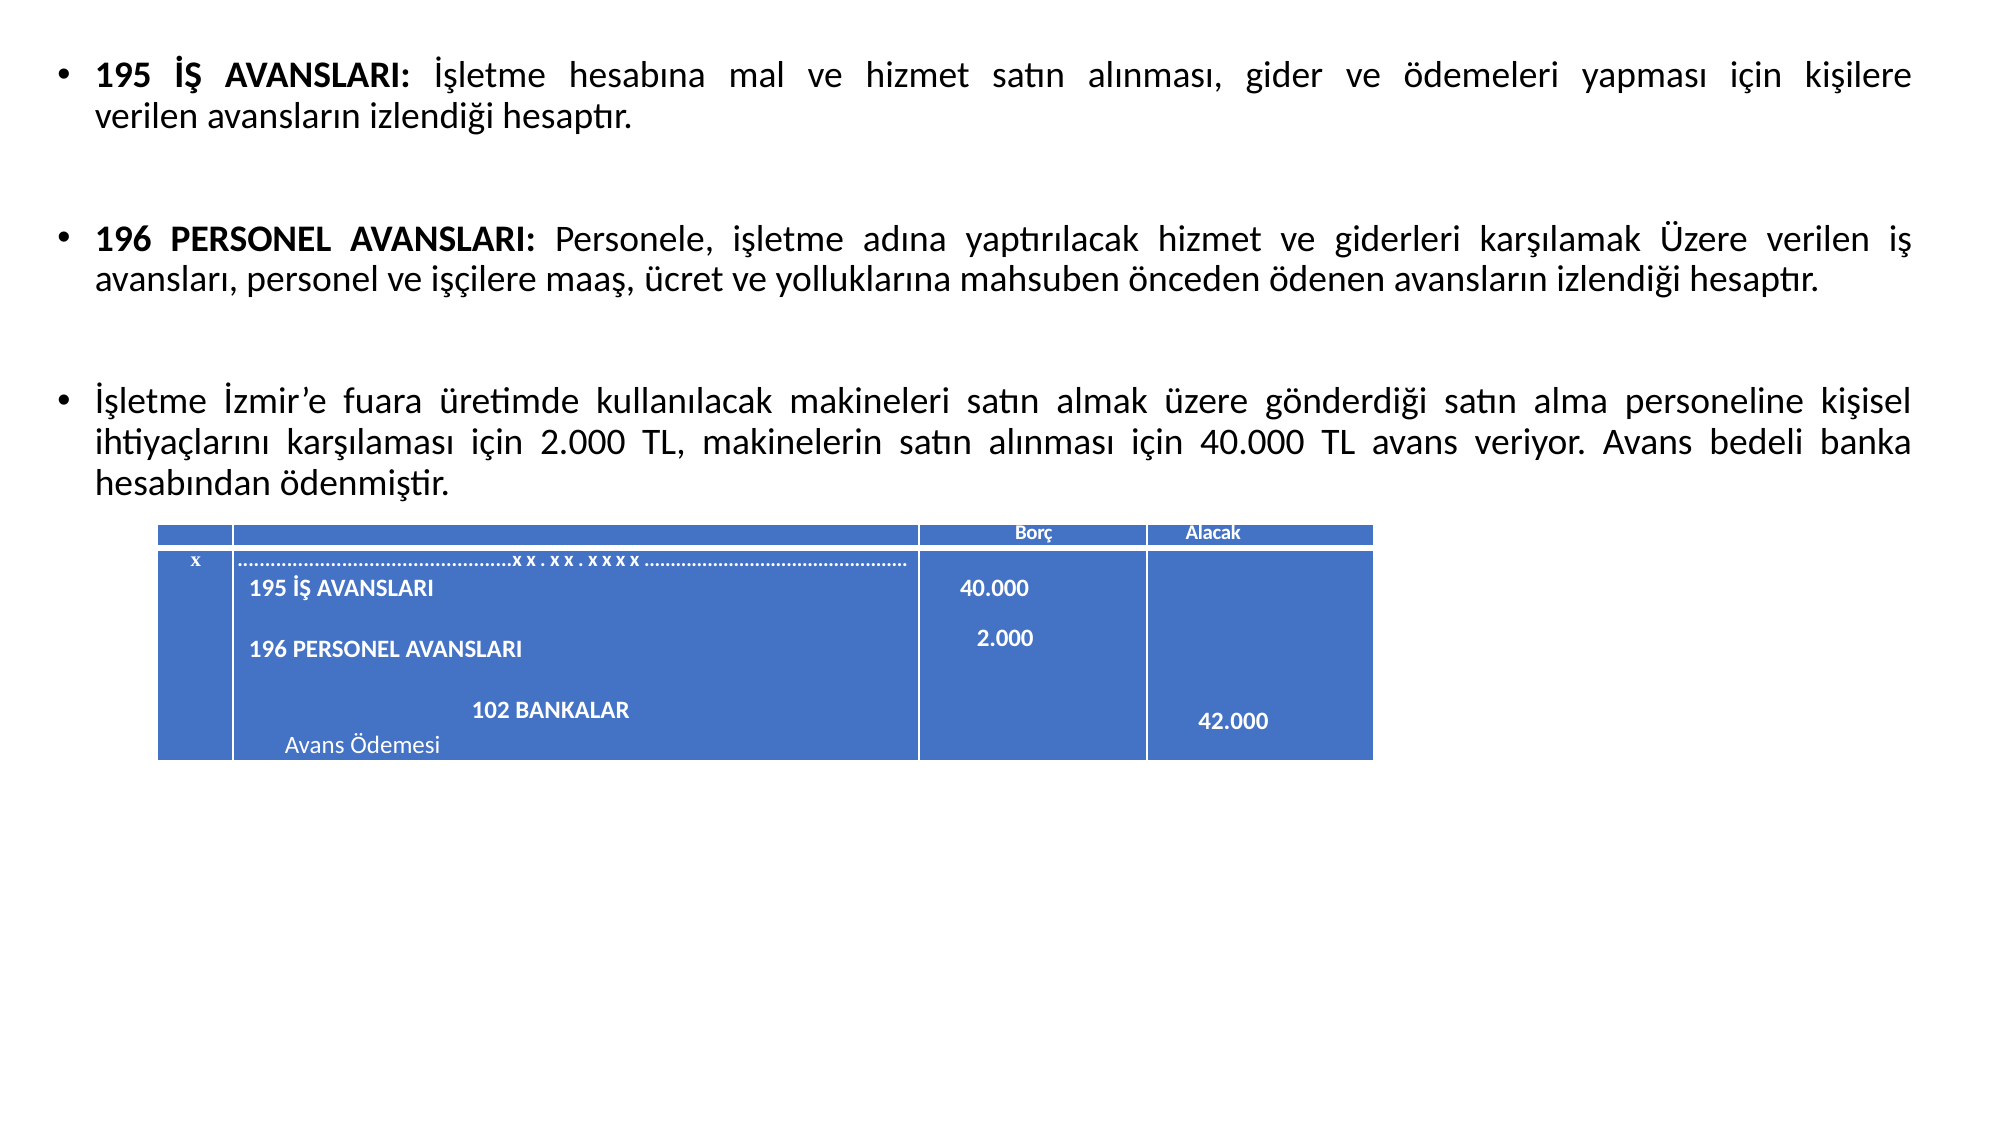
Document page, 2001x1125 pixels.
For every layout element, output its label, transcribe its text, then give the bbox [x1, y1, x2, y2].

table_header Borç [920, 525, 1146, 545]
table_header [158, 525, 232, 545]
table_cell x [158, 551, 232, 760]
table_cell ..................................................xx.xx.xxxx.................................................. 195 İŞ AVANSLARI 196 PERSONEL AVANSLARI 102 BANKALAR Avans Ödemesi [234, 551, 918, 760]
table_header [234, 525, 918, 545]
table_header Alacak [1148, 525, 1373, 545]
table_cell 42.000 [1148, 551, 1373, 760]
table_cell 40.000 2.000 [920, 551, 1146, 760]
list 195 İŞ AVANSLARI: İşletme hesabına mal ve hizmet satın alınması, gider ve ödemeleri yapması için kişilere verilen avansların izlendiği hesaptır. 196 PERSONEL AVANSLARI: Personele, işletme adına yaptırılacak hizmet ve giderleri karşılamak Üzere verilen iş avansları, personel ve işçilere maaş, ücret ve yolluklarına mahsuben önceden ödenen avansların izlendiği hesaptır. İşletme İzmir’e fuara üretimde kullanılacak makineleri satın almak üzere gönderdiği satın alma personeline kişisel ihtiyaçlarını karşılaması için 2.000 TL, makinelerin satın alınması için 40.000 TL avans veriyor. Avans bedeli banka hesabından ödenmiştir. [42, 48, 1929, 1081]
